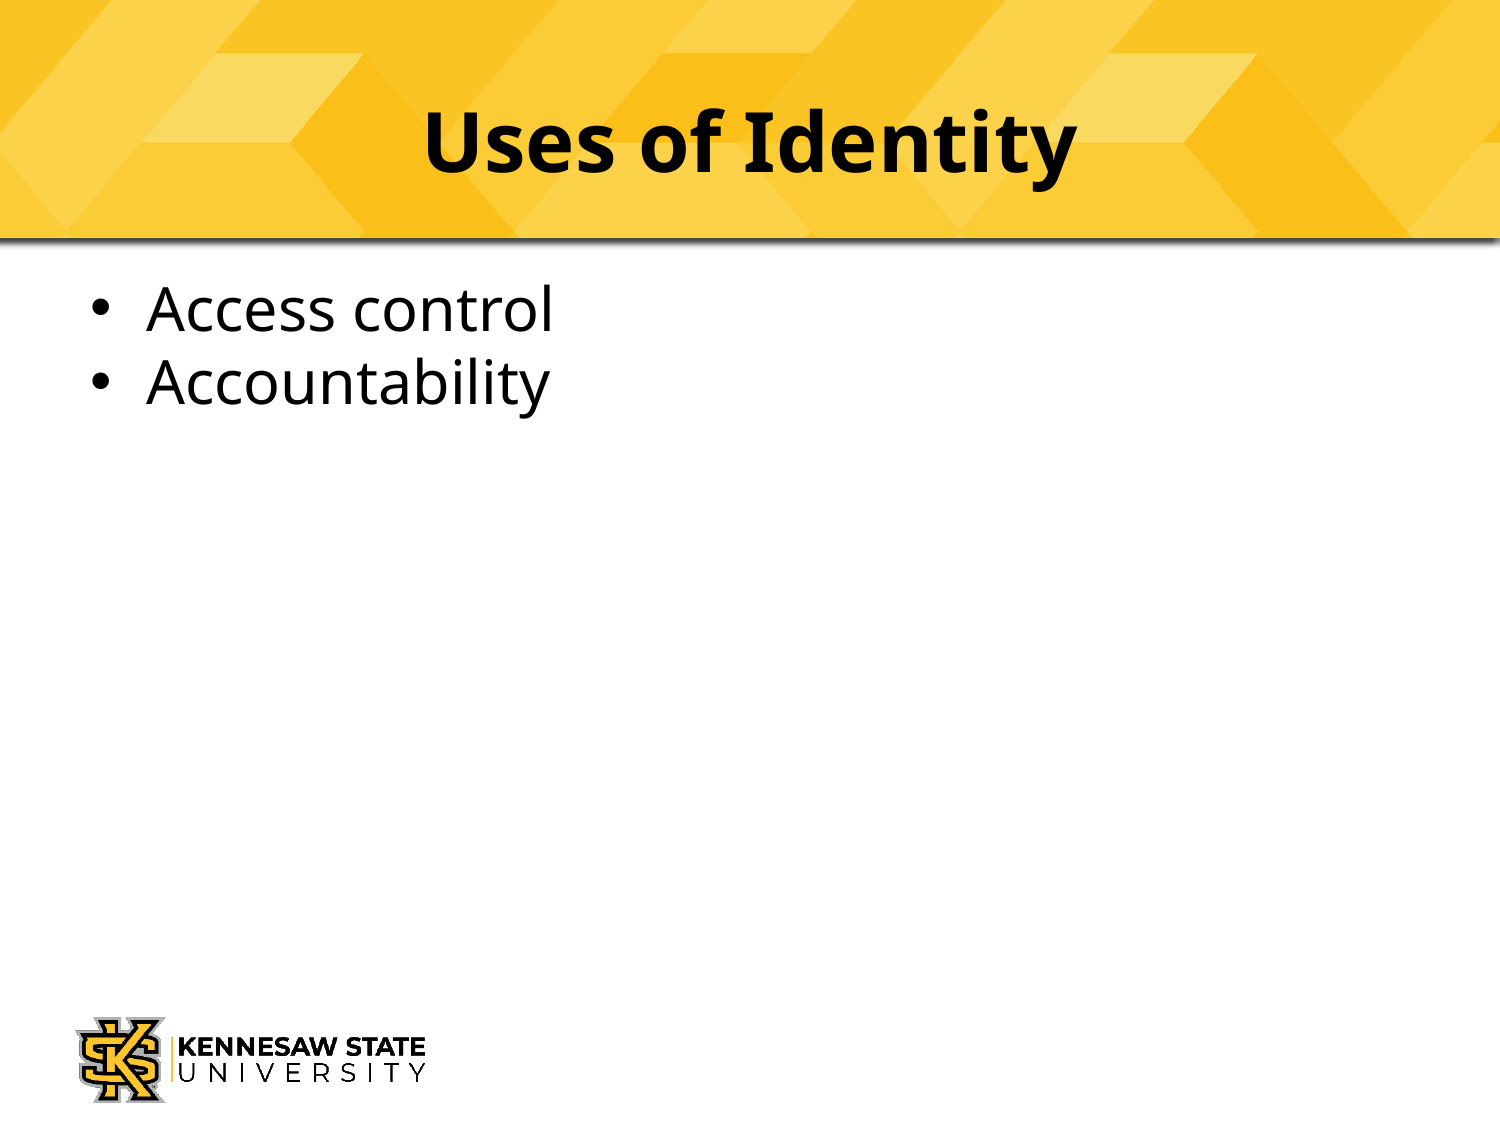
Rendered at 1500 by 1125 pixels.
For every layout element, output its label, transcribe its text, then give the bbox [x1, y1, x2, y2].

list Access control Accountability [75, 262, 1425, 1005]
picture [75, 1017, 425, 1103]
picture [0, 0, 1500, 251]
title Uses of Identity [75, 45, 1425, 233]
